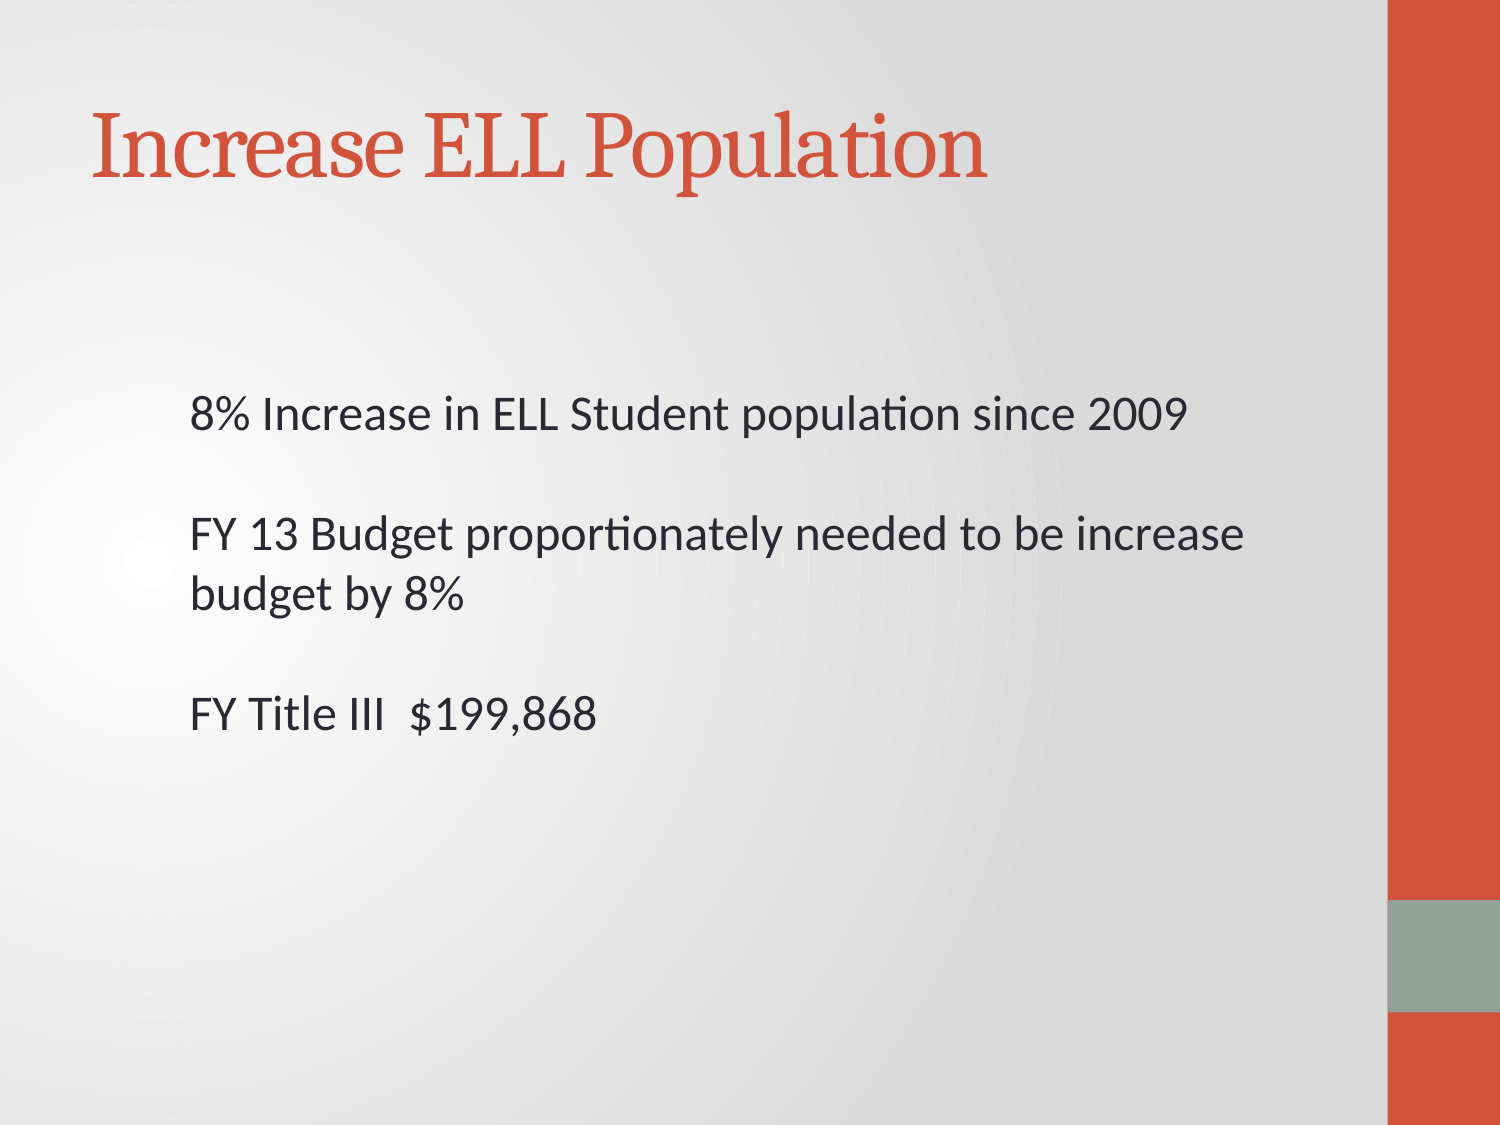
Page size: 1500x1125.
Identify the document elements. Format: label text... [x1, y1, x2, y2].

title Increase ELL Population [75, 45, 1325, 233]
text_box 8% Increase in ELL Student population since 2009 FY 13 Budget proportionately needed to be increase budget by 8% FY Title III $199,868 [174, 373, 1363, 748]
